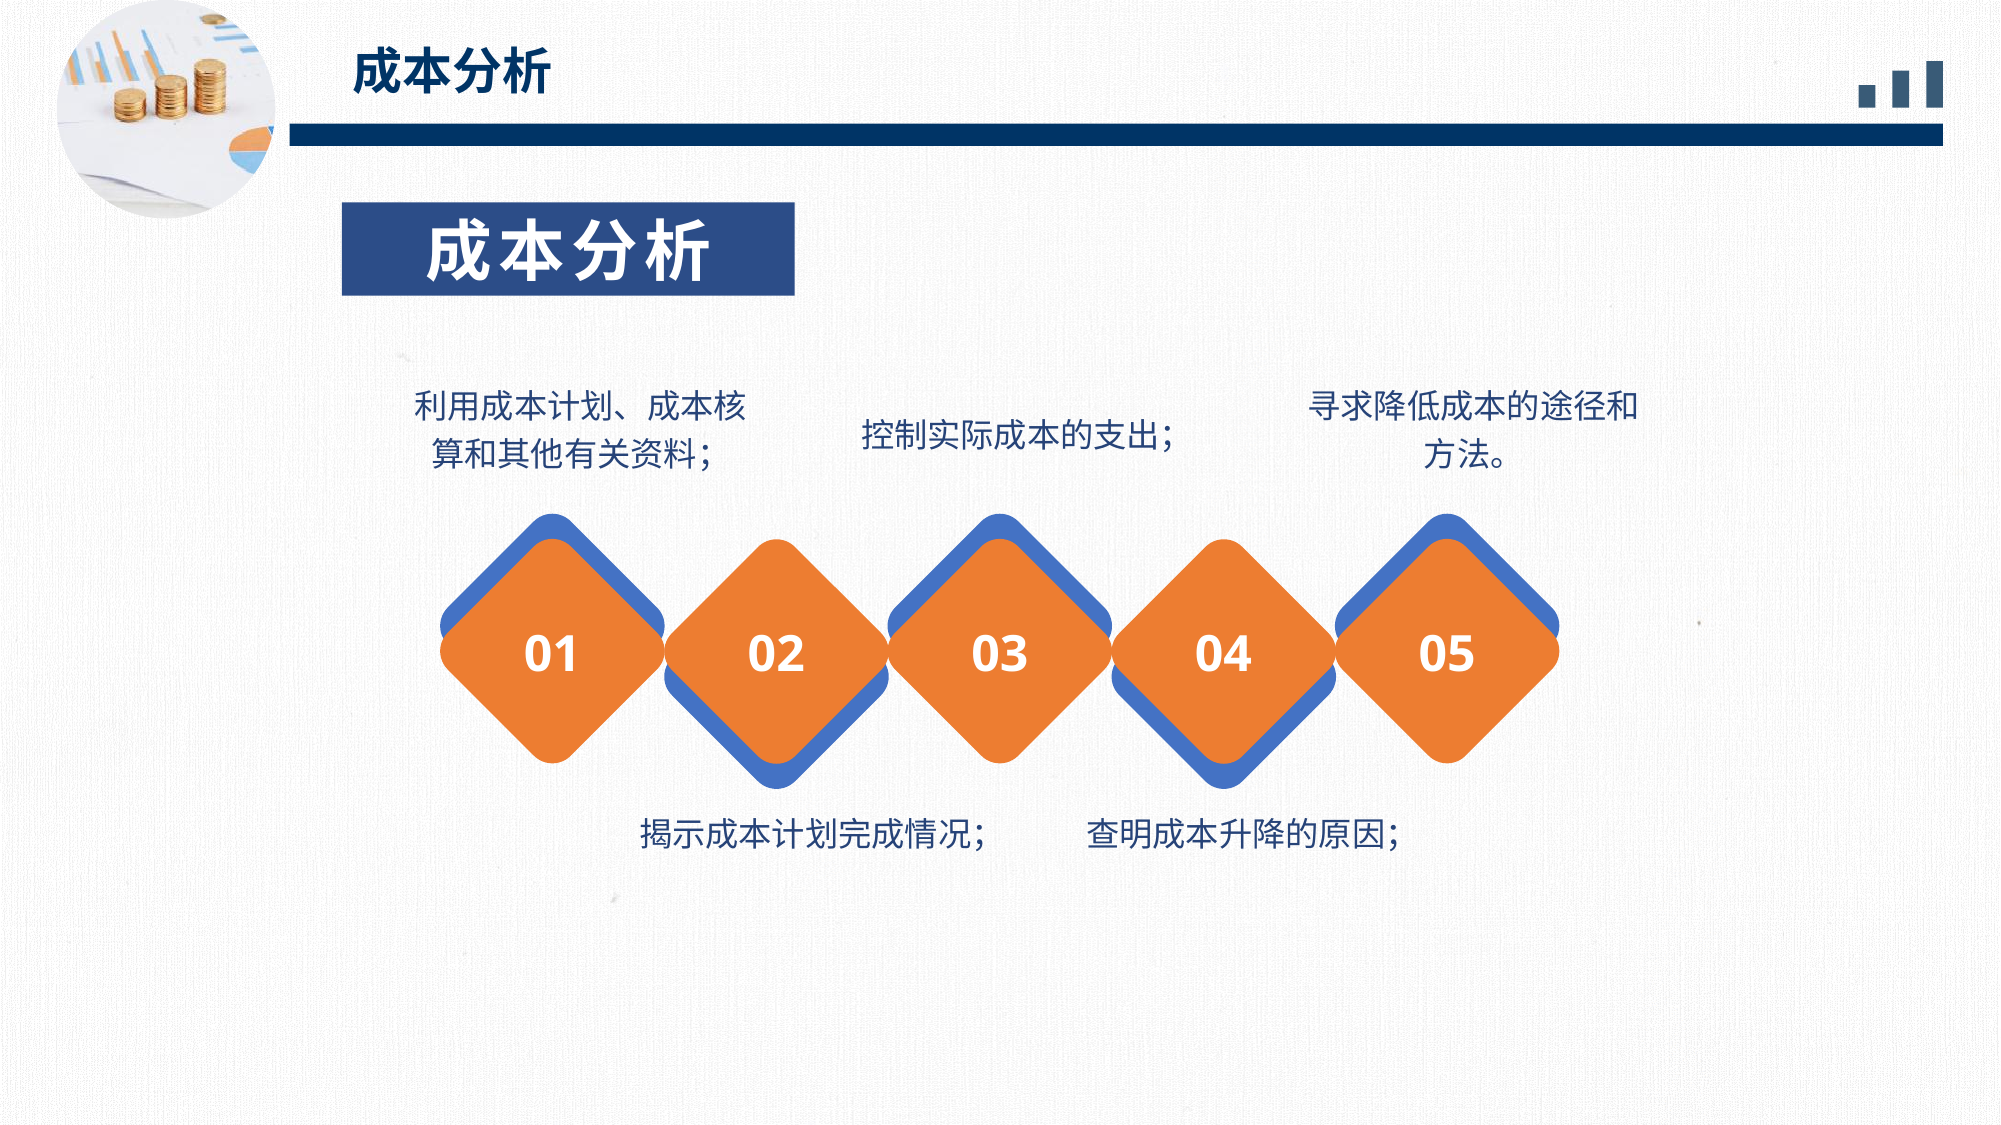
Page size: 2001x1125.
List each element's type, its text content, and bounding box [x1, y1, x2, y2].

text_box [465, 538, 640, 739]
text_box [1360, 538, 1535, 739]
text_box [55, 0, 277, 220]
text_box 查明成本升降的原因； [1081, 805, 1423, 854]
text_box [689, 564, 864, 764]
text_box 控制实际成本的支出； [856, 407, 1198, 454]
text_box 利用成本计划、成本核算和其他有关资料； [410, 377, 752, 473]
text_box 成本分析 [341, 201, 796, 297]
text_box 成本分析 [337, 31, 568, 107]
text_box 寻求降低成本的途径和方法。 [1303, 377, 1645, 473]
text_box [1858, 60, 1944, 108]
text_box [912, 538, 1087, 739]
picture [0, 0, 2001, 1125]
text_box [1136, 564, 1311, 764]
text_box [289, 123, 1944, 147]
text_box 揭示成本计划完成情况； [634, 805, 976, 854]
